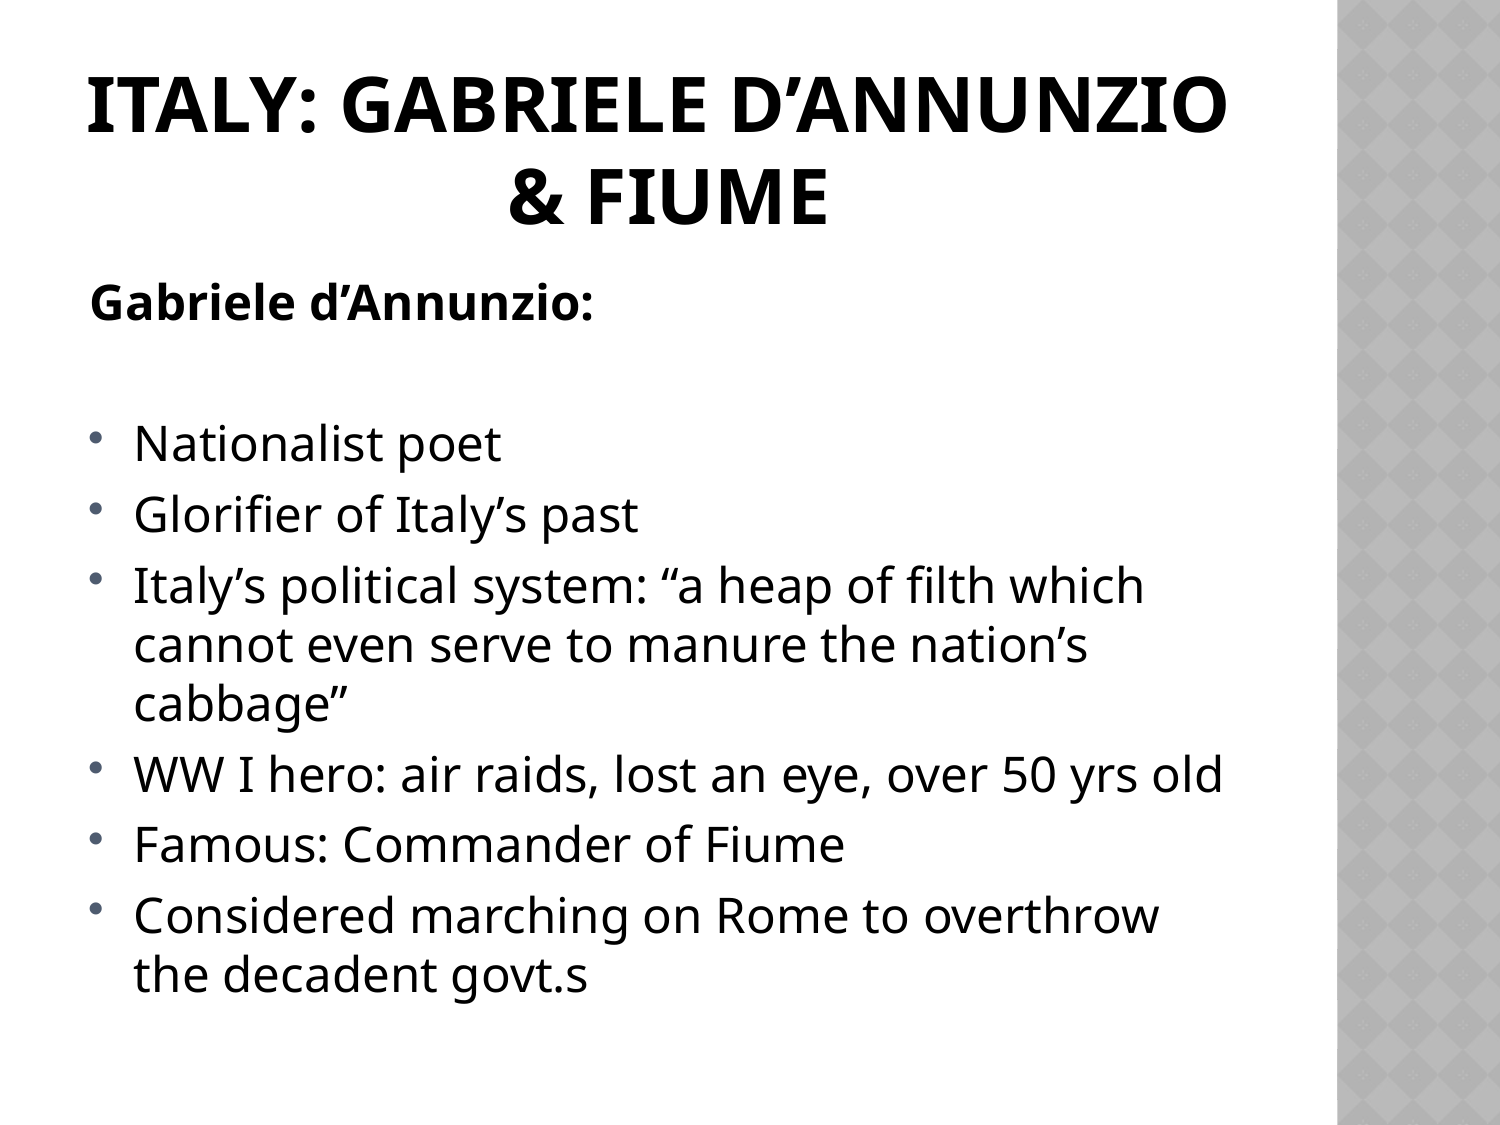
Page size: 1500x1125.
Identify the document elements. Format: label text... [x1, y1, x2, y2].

list Gabriele d’Annunzio: Nationalist poet Glorifier of Italy’s past Italy’s political system: “a heap of filth which cannot even serve to manure the nation’s cabbage” WW I hero: air raids, lost an eye, over 50 yrs old Famous: Commander of Fiume Considered marching on Rome to overthrow the decadent govt.s [75, 264, 1263, 1059]
title Italy: gabriele d’annunzio & fiume [75, 52, 1263, 240]
